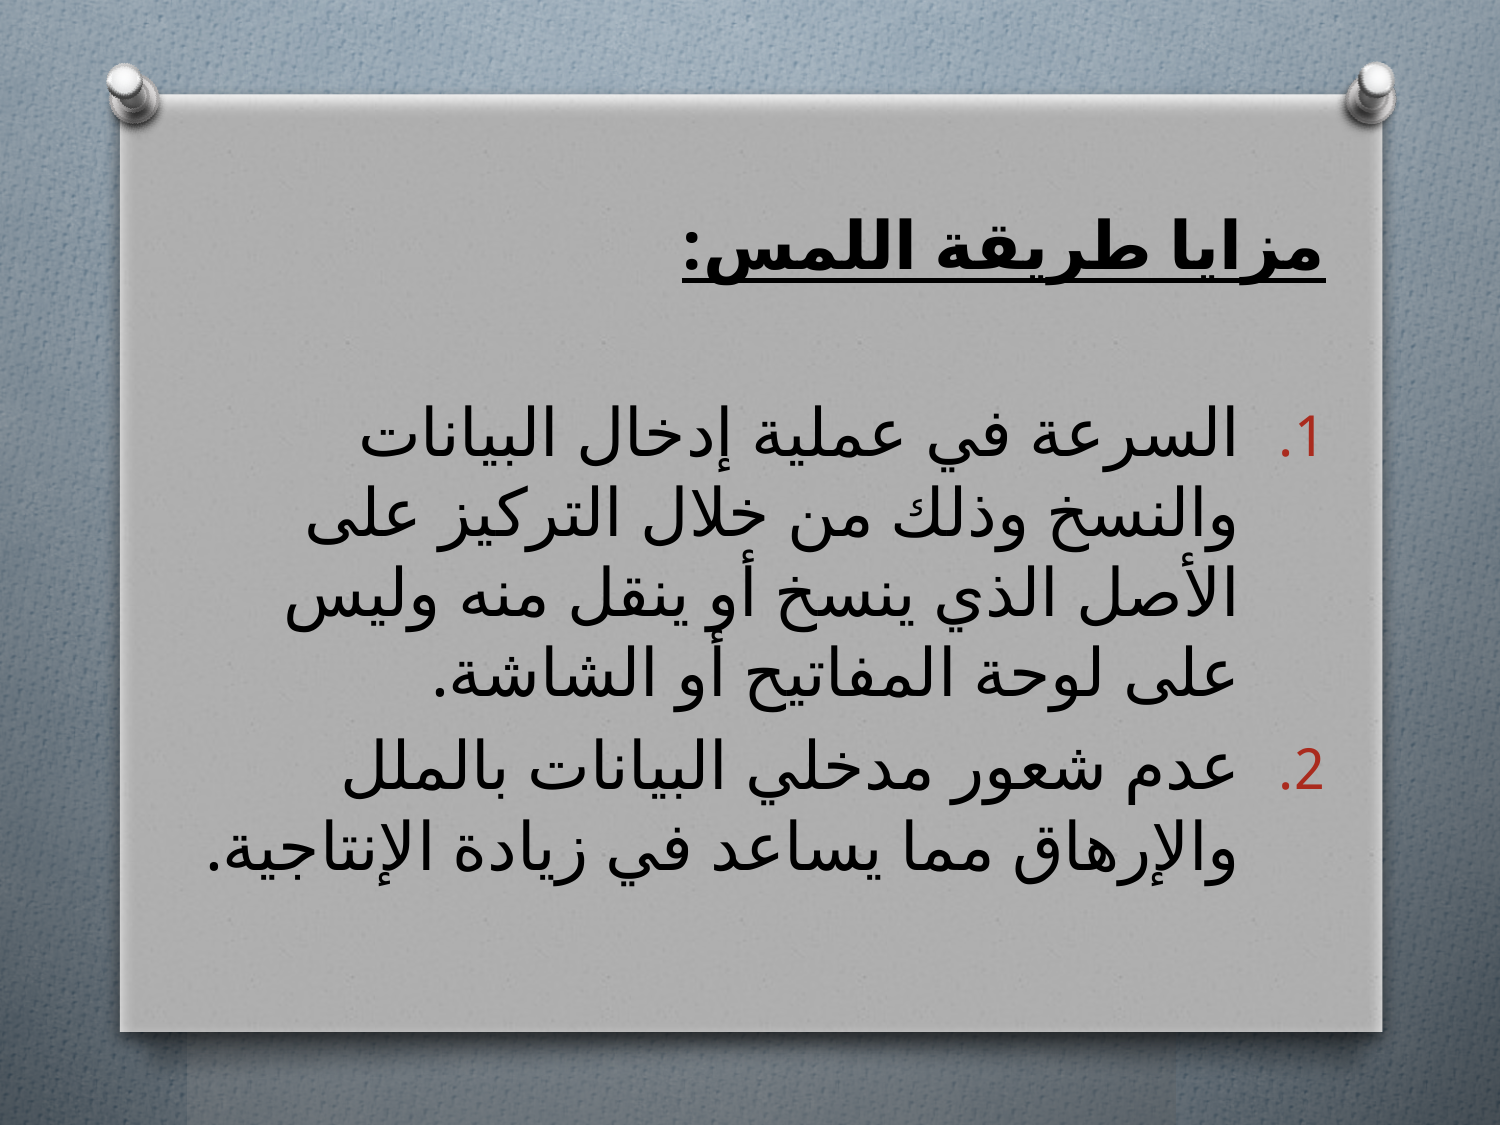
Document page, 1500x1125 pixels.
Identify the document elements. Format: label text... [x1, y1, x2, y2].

picture [75, 29, 198, 153]
picture [1317, 35, 1439, 156]
list مزايا طريقة اللمس: السرعة في عملية إدخال البيانات والنسخ وذلك من خلال التركيز على الأصل الذي ينسخ أو ينقل منه وليس على لوحة المفاتيح أو الشاشة. عدم شعور مدخلي البيانات بالملل والإرهاق مما يساعد في زيادة الإنتاجية. [171, 101, 1341, 988]
